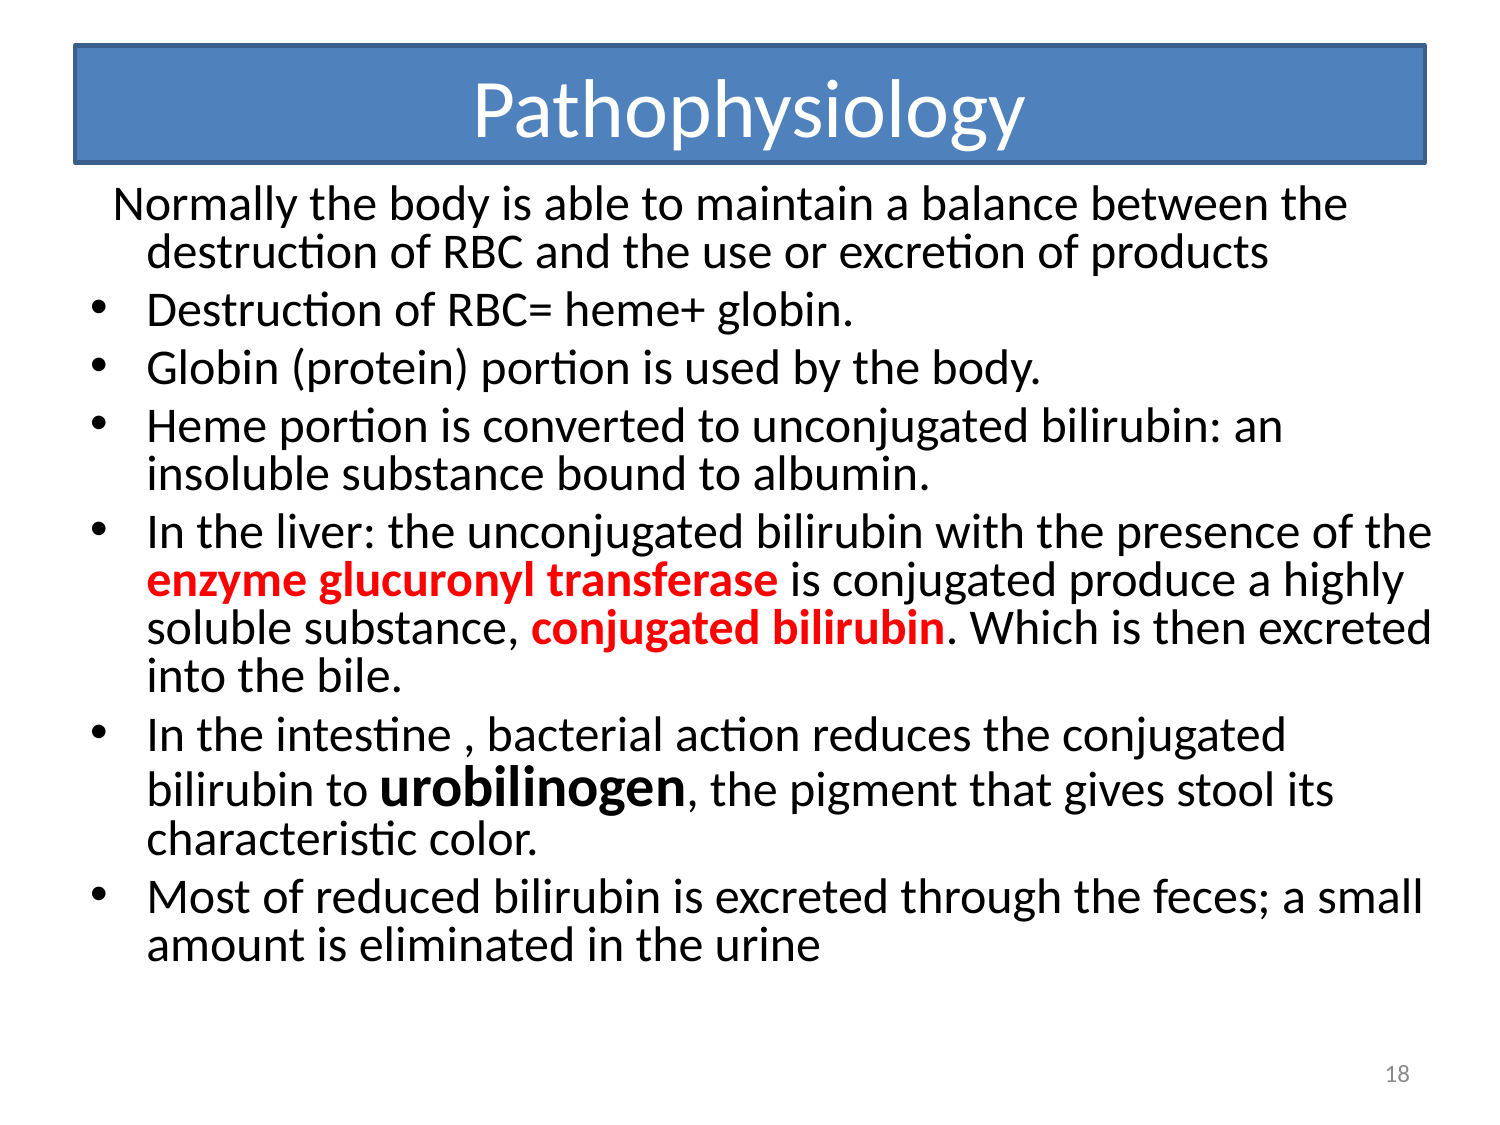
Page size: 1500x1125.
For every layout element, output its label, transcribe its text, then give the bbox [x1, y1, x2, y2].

list Normally the body is able to maintain a balance between the destruction of RBC and the use or excretion of products Destruction of RBC= heme+ globin. Globin (protein) portion is used by the body. Heme portion is converted to unconjugated bilirubin: an insoluble substance bound to albumin. In the liver: the unconjugated bilirubin with the presence of the enzyme glucuronyl transferase is conjugated produce a highly soluble substance, conjugated bilirubin. Which is then excreted into the bile. In the intestine , bacterial action reduces the conjugated bilirubin to urobilinogen, the pigment that gives stool its characteristic color. Most of reduced bilirubin is excreted through the feces; a small amount is eliminated in the urine [75, 174, 1475, 1100]
slide_number 18 [1074, 1042, 1425, 1103]
title Pathophysiology [73, 43, 1427, 165]
